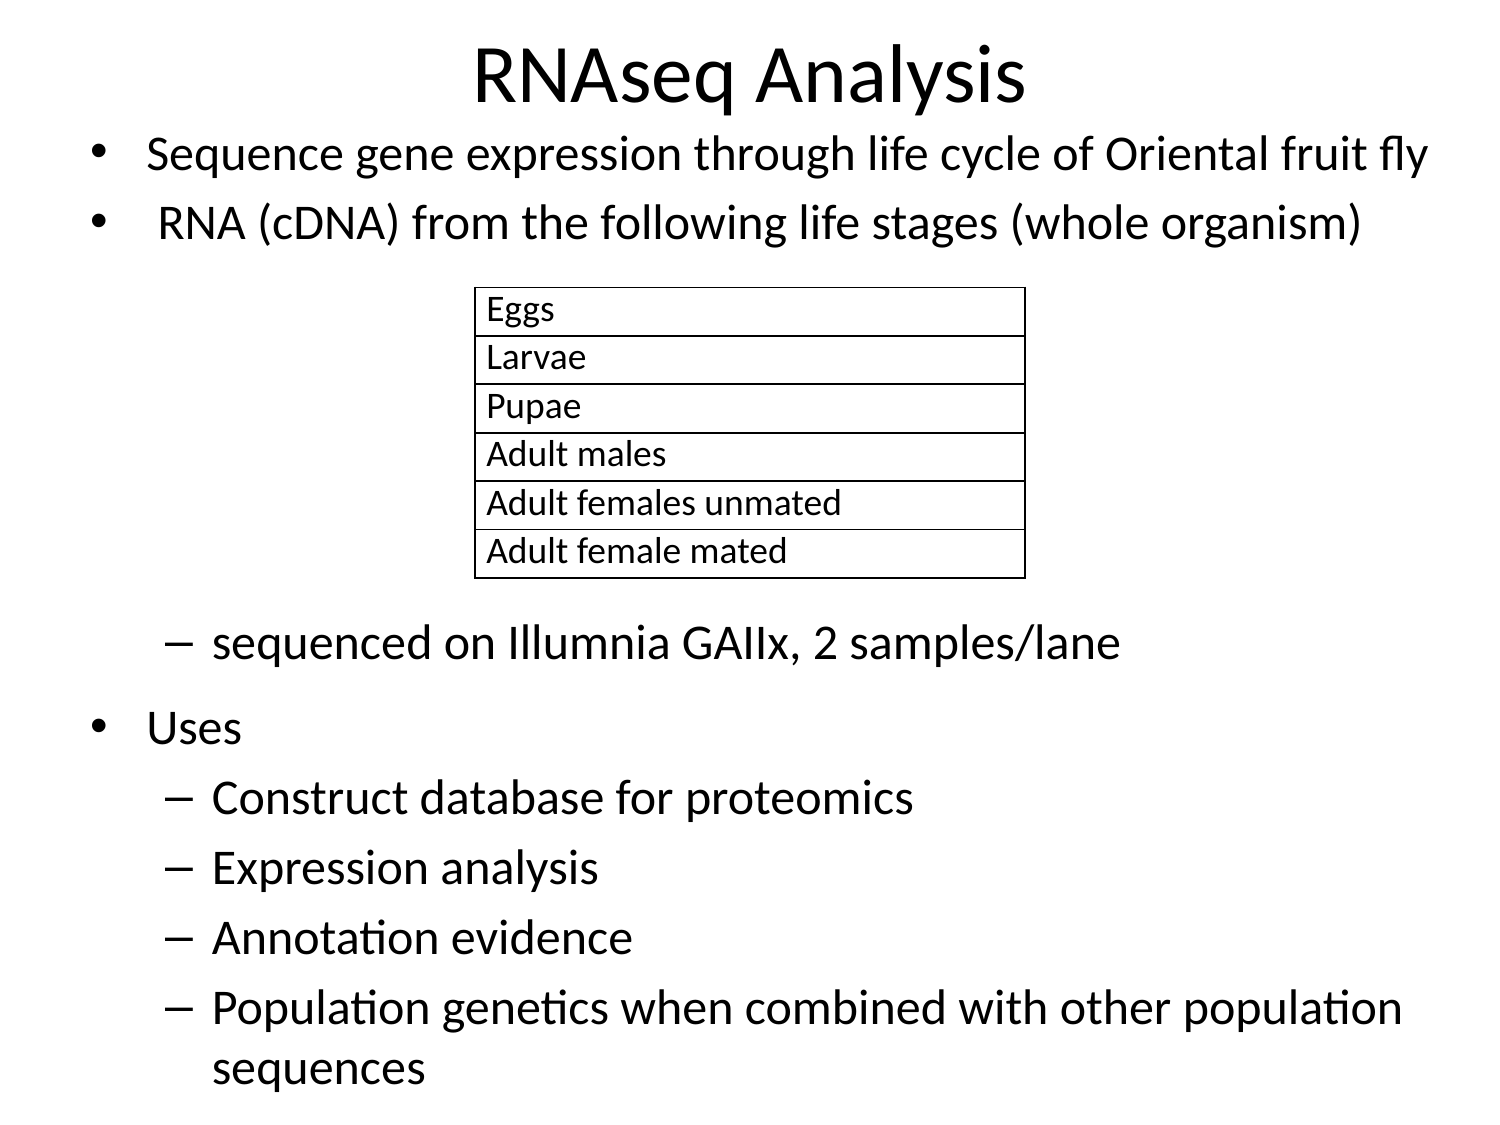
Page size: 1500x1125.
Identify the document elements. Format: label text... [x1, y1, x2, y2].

table_cell Adult females unmated [476, 482, 1024, 529]
list Sequence gene expression through life cycle of Oriental fruit fly RNA (cDNA) from the following life stages (whole organism) sequenced on Illumnia GAIIx, 2 samples/lane Uses Construct database for proteomics Expression analysis Annotation evidence Population genetics when combined with other population sequences [74, 112, 1451, 1125]
table_cell Larvae [476, 337, 1024, 383]
table_cell Pupae [476, 385, 1024, 432]
table_header Eggs [476, 288, 1024, 335]
title RNAseq Analysis [74, 0, 1426, 112]
table_cell Adult female mated [476, 530, 1024, 577]
table_cell Adult males [476, 434, 1024, 480]
